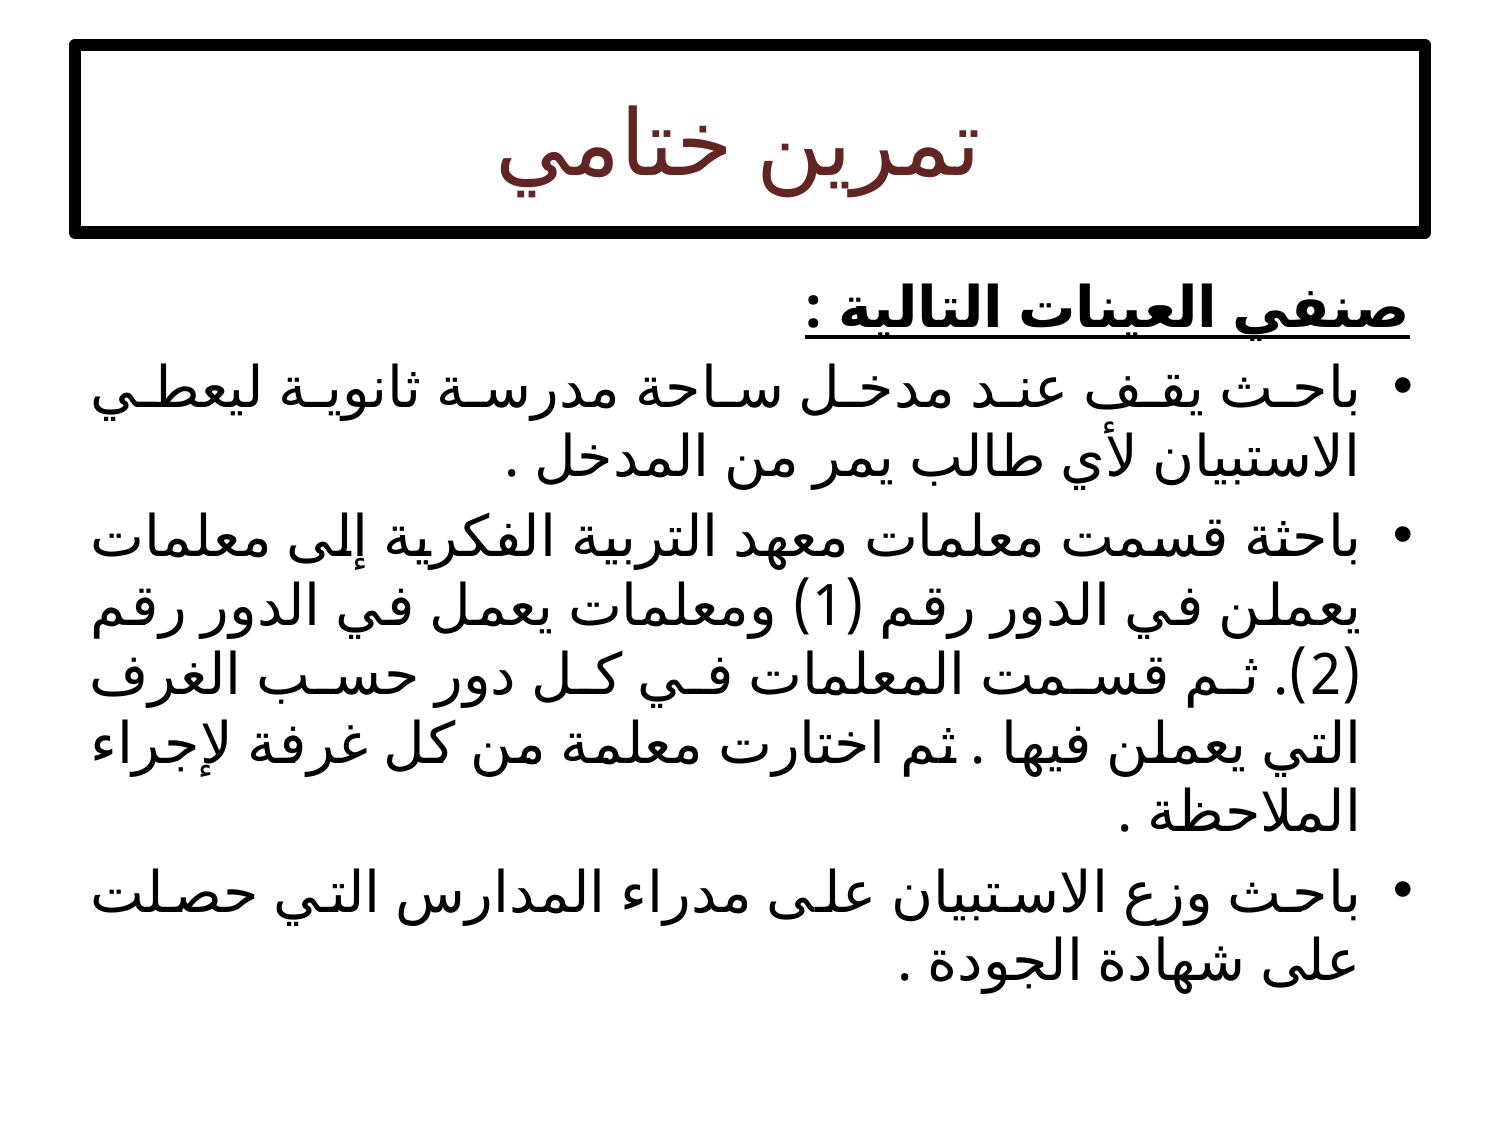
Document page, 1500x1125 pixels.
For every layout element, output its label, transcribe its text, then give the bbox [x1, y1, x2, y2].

title تمرين ختامي [75, 45, 1425, 233]
list صنفي العينات التالية : باحث يقف عند مدخل ساحة مدرسة ثانوية ليعطي الاستبيان لأي طالب يمر من المدخل . باحثة قسمت معلمات معهد التربية الفكرية إلى معلمات يعملن في الدور رقم (1) ومعلمات يعمل في الدور رقم (2). ثم قسمت المعلمات في كل دور حسب الغرف التي يعملن فيها . ثم اختارت معلمة من كل غرفة لإجراء الملاحظة . باحث وزع الاستبيان على مدراء المدارس التي حصلت على شهادة الجودة . [75, 262, 1425, 1005]
